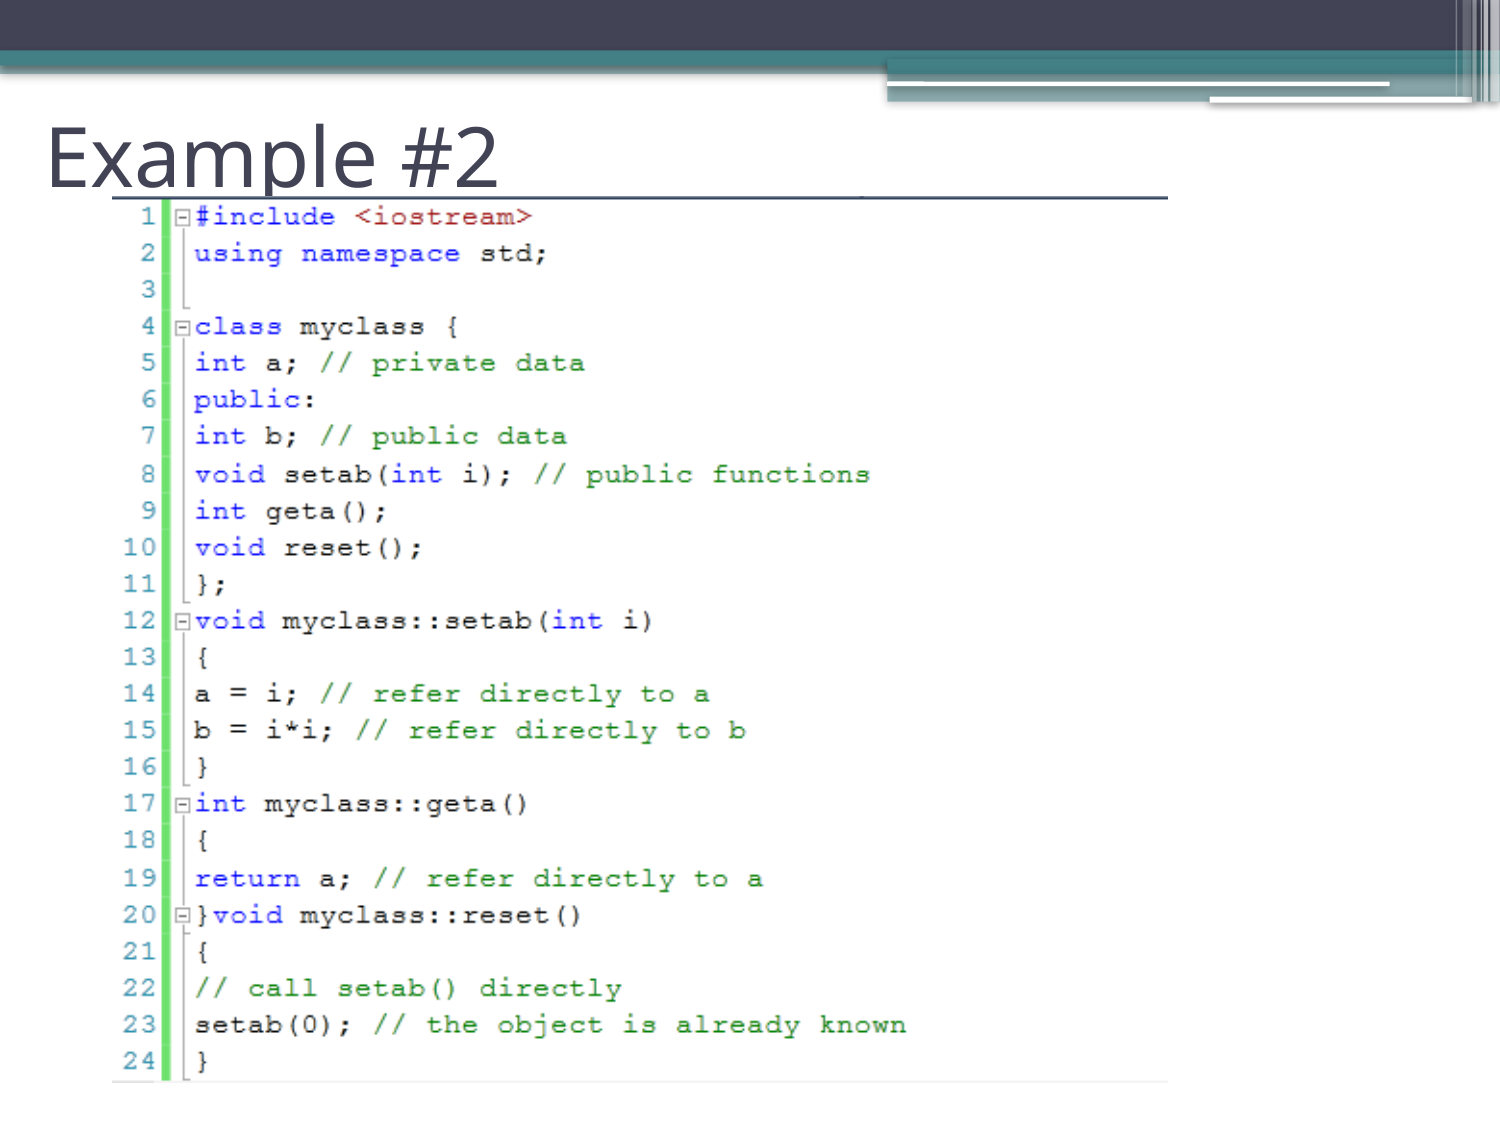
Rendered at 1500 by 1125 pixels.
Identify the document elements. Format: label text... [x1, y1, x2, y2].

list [111, 195, 1168, 1083]
title Example #2 [29, 66, 1380, 242]
